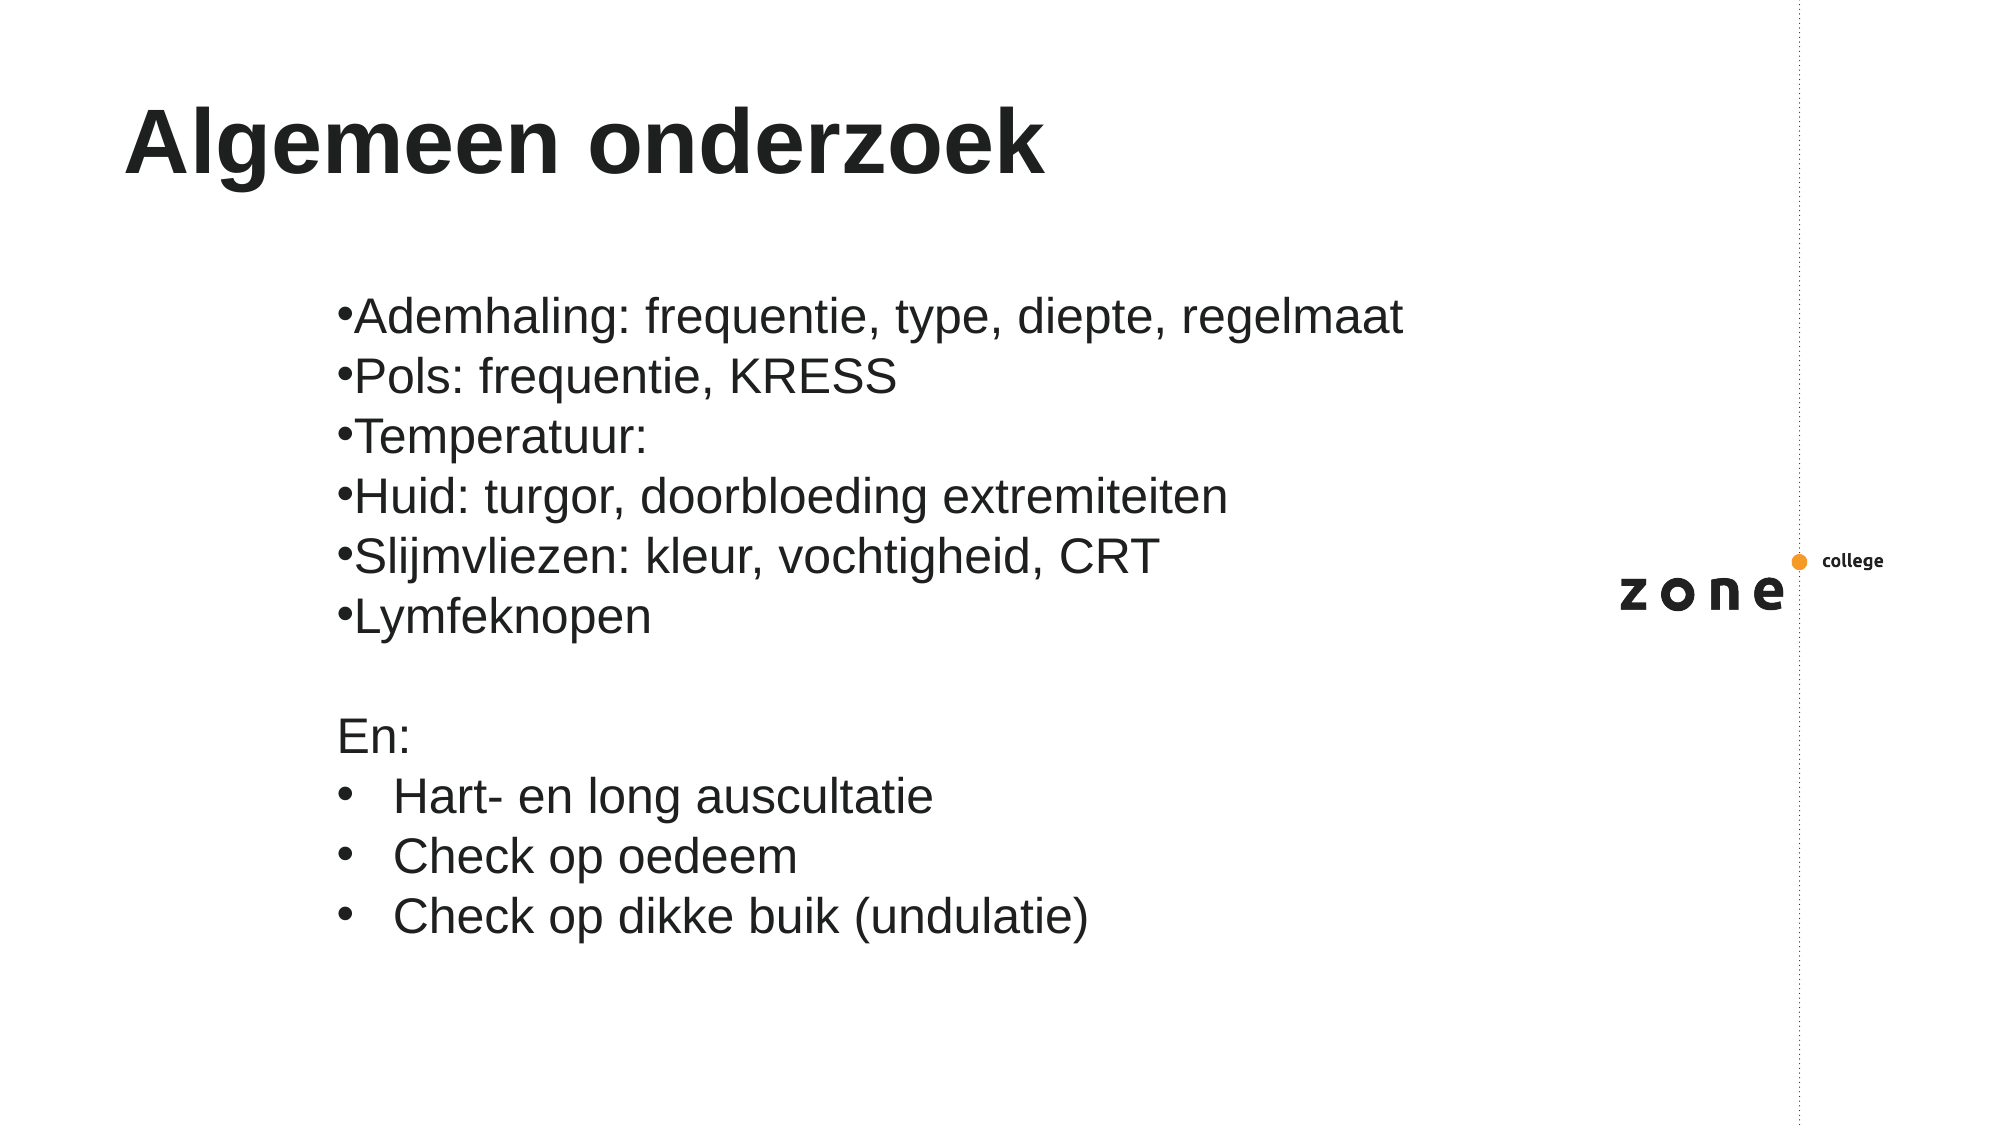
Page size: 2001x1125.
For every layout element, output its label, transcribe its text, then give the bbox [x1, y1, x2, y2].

title Algemeen onderzoek [124, 94, 1607, 272]
picture [1596, 0, 2001, 1125]
list Ademhaling: frequentie, type, diepte, regelmaat Pols: frequentie, KRESS Temperatuur: Huid: turgor, doorbloeding extremiteiten Slijmvliezen: kleur, vochtigheid, CRT Lymfeknopen En: Hart- en long auscultatie Check op oedeem Check op dikke buik (undulatie) [336, 283, 1607, 998]
